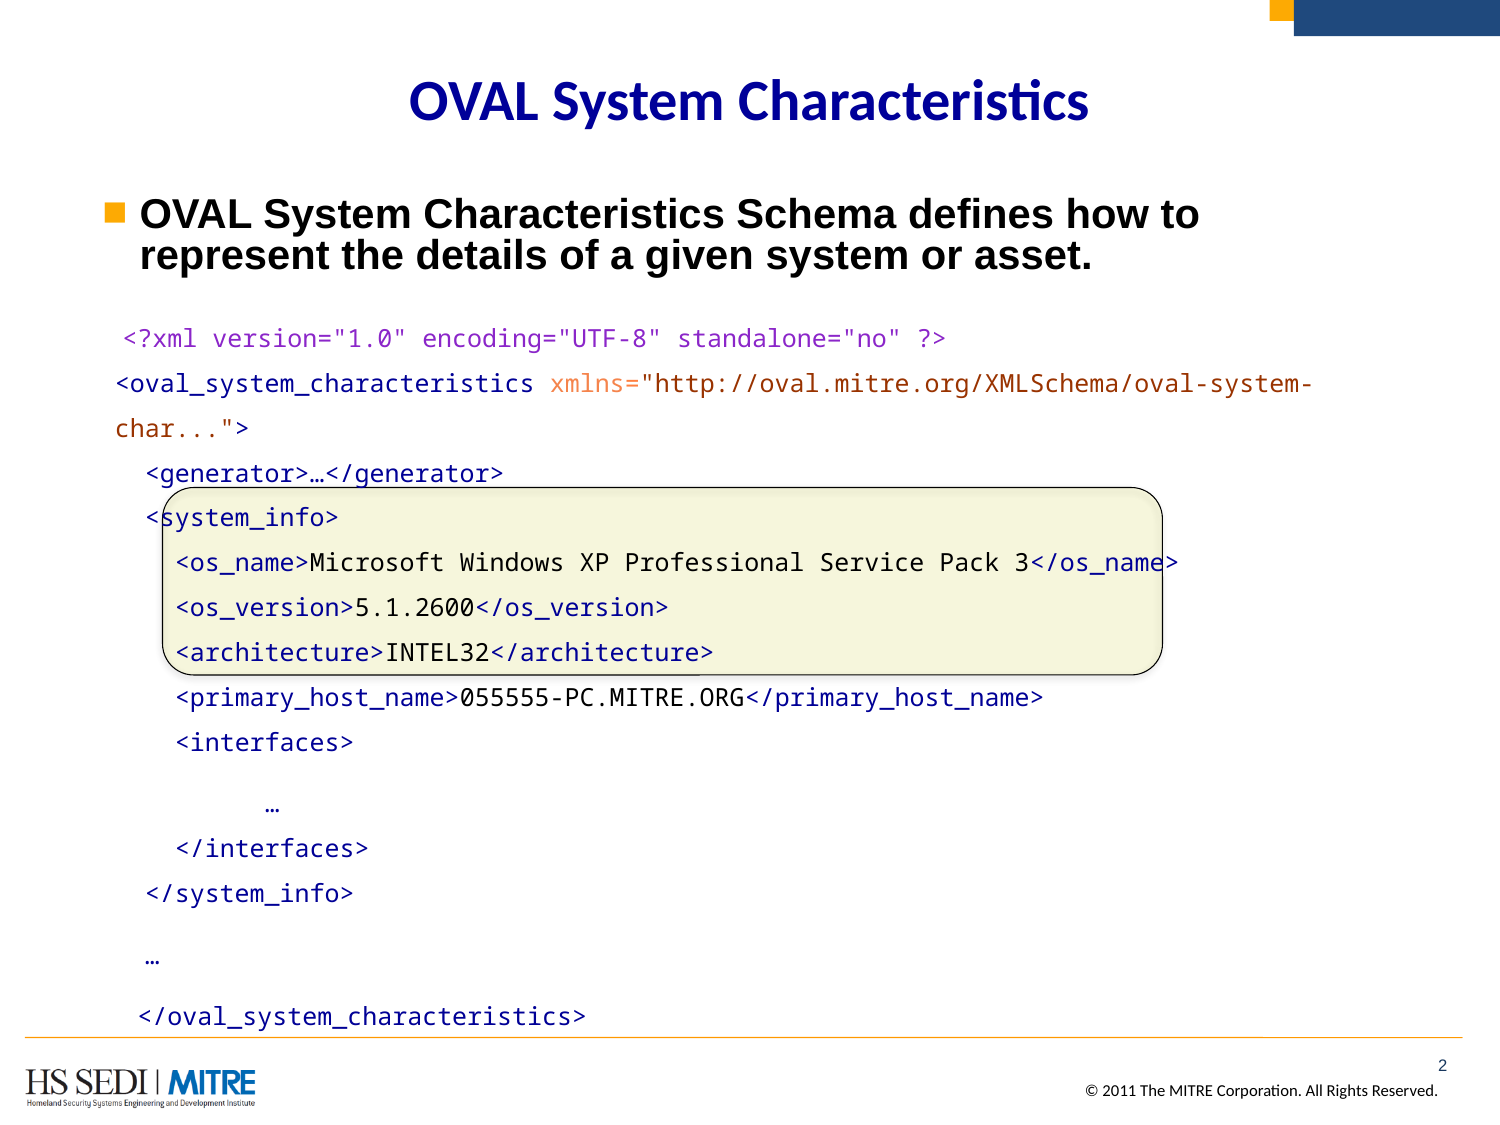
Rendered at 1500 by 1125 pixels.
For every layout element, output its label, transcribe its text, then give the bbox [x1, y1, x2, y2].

list <?xml version="1.0" encoding="UTF-8" standalone="no" ?> <oval_system_characteristics xmlns="http://oval.mitre.org/XMLSchema/oval-system-char..."> <generator>…</generator> <system_info> <os_name>Microsoft Windows XP Professional Service Pack 3</os_name> <os_version>5.1.2600</os_version> <architecture>INTEL32</architecture> <primary_host_name>055555-PC.MITRE.ORG</primary_host_name> <interfaces> … </interfaces> </system_info> … </oval_system_characteristics> [62, 299, 1426, 1026]
title OVAL System Characteristics [43, 62, 1457, 151]
text_box OVAL System Characteristics Schema defines how to represent the details of a given system or asset. [87, 187, 1400, 286]
picture [20, 1058, 271, 1122]
slide_number 2 [1374, 1049, 1463, 1076]
